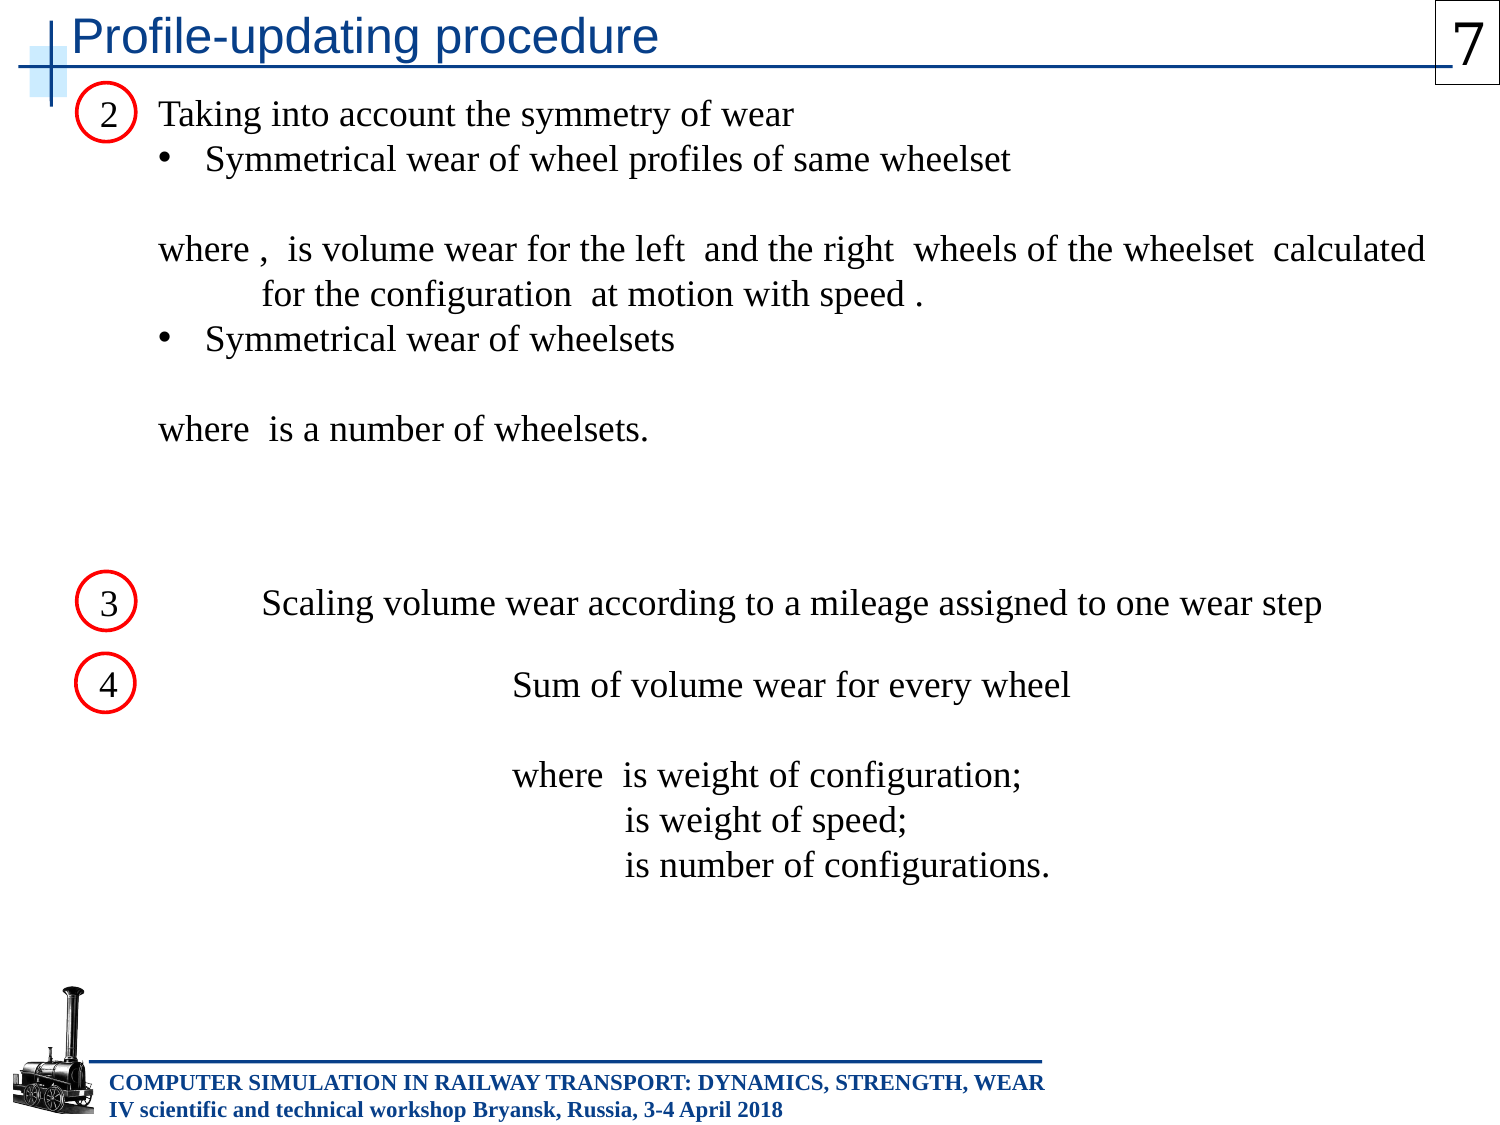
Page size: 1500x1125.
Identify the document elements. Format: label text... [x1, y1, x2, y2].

picture [13, 984, 94, 1114]
text_box 3 [74, 569, 138, 633]
text_box 2 [74, 80, 138, 144]
text_box Scaling volume wear according to a mileage assigned to one wear step [246, 570, 1340, 631]
text_box 4 [73, 651, 137, 715]
text_box 7 [1435, 0, 1500, 85]
title Profile-updating procedure [70, 0, 1435, 64]
